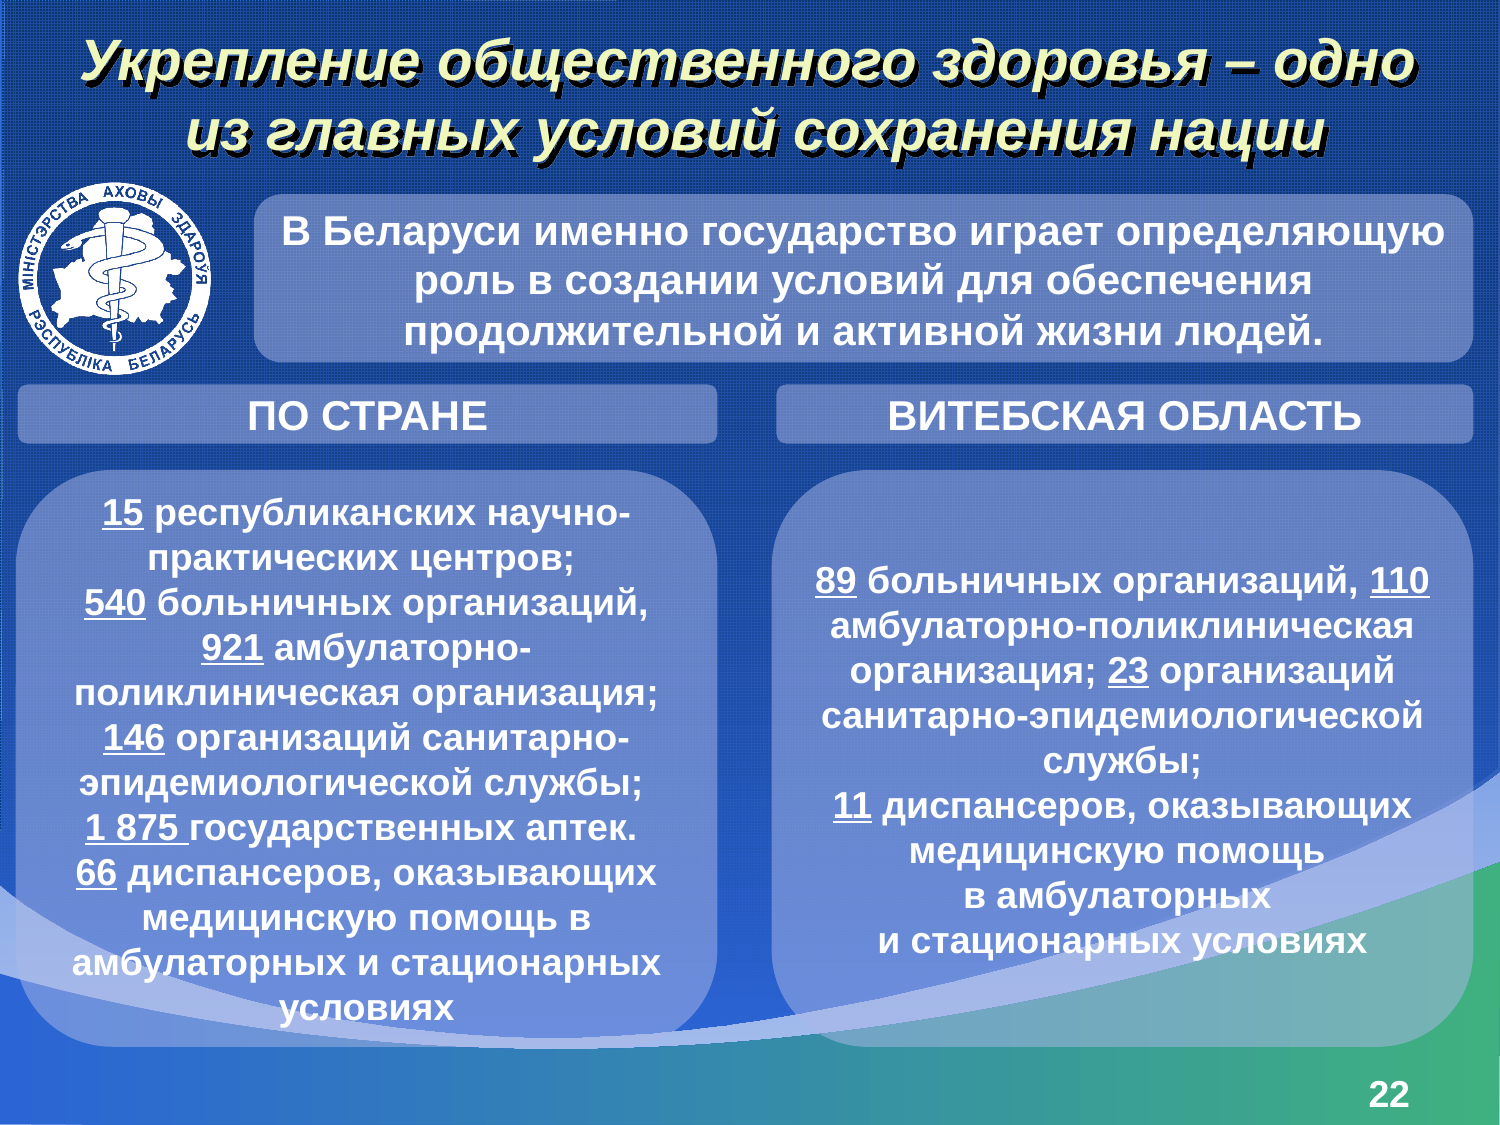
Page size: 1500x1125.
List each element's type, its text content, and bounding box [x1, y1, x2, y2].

text_box 15 республиканских научно-практических центров; 540 больничных организаций, 921 амбулаторно-поликлиническая организация; 146 организаций санитарно-эпидемиологической службы; 1 875 государственных аптек. 66 диспансеров, оказывающих медицинскую помощь в амбулаторных и стационарных условиях [15, 469, 718, 1047]
text_box В Беларуси именно государство играет определяющую роль в создании условий для обеспечения продолжительной и активной жизни людей. [253, 194, 1474, 363]
text_box ПО СТРАНЕ [17, 384, 718, 444]
text_box 89 больничных организаций, 110 амбулаторно-поликлиническая организация; 23 организаций санитарно-эпидемиологической службы; 11 диспансеров, оказывающих медицинскую помощь в амбулаторных и стационарных условиях [771, 470, 1474, 1047]
text_box Укрепление общественного здоровья – одно из главных условий сохранения нации [5, 0, 1500, 185]
text_box ВИТЕБСКАЯ ОБЛАСТЬ [776, 384, 1474, 444]
picture [17, 181, 211, 375]
slide_number 22 [1074, 1062, 1425, 1103]
